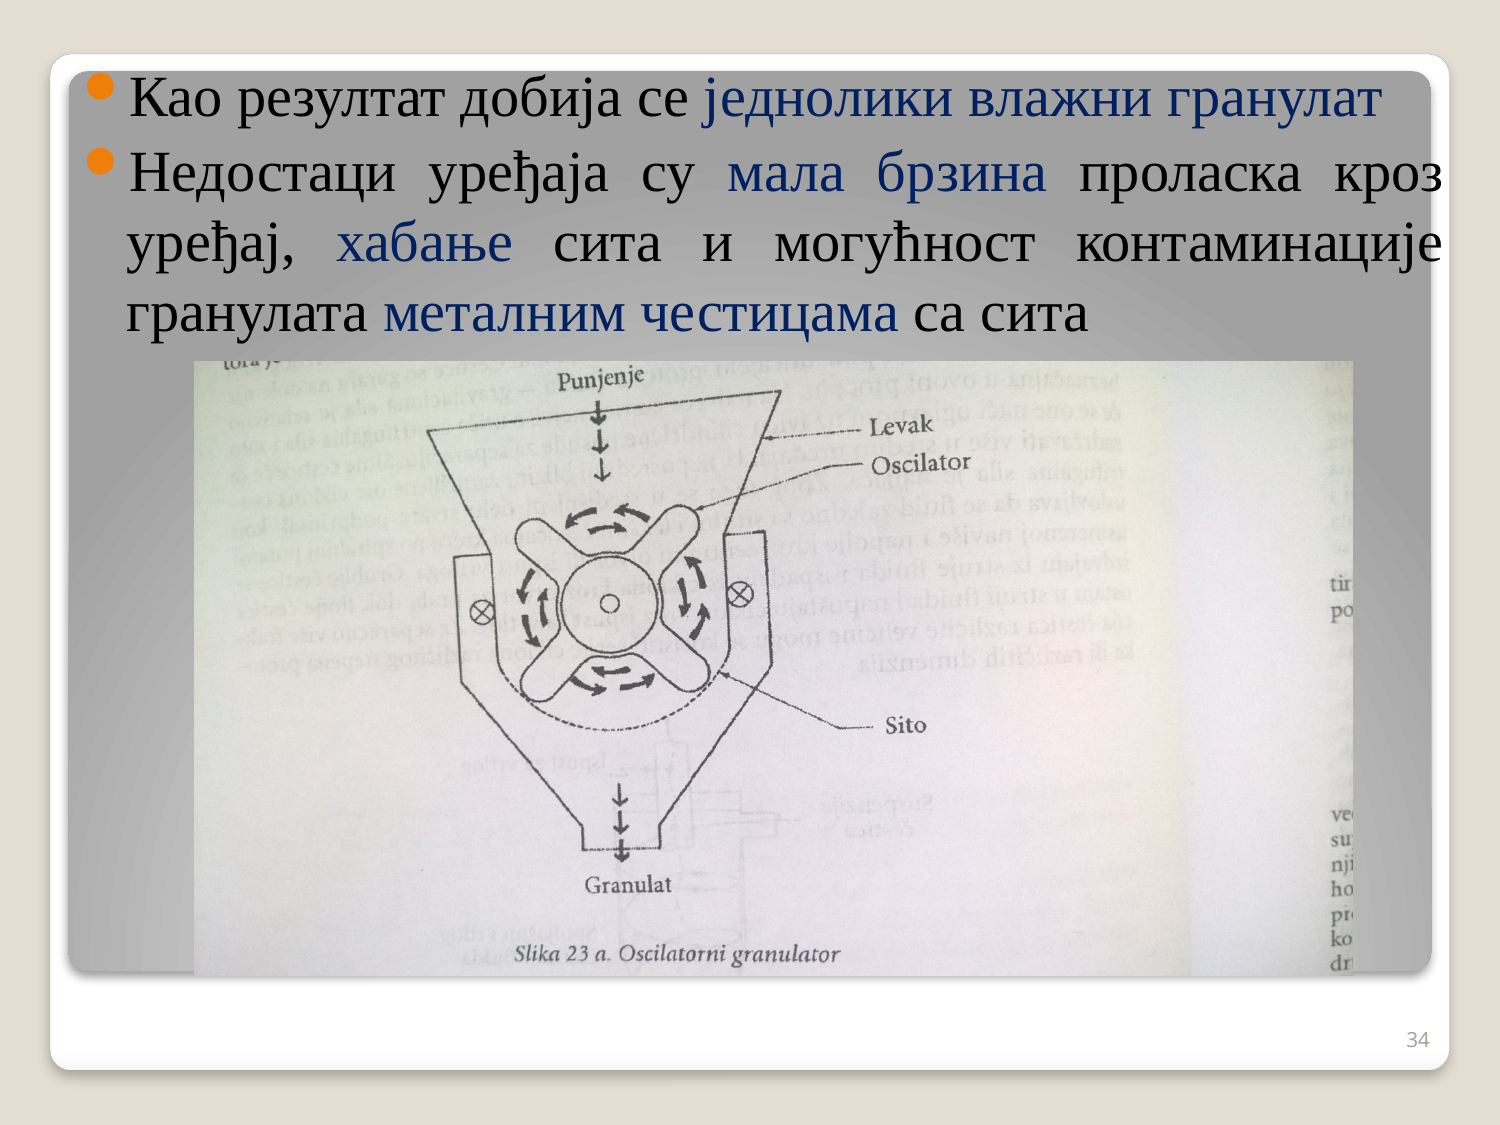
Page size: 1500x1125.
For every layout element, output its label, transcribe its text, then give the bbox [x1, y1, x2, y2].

slide_number 34 [1369, 1002, 1445, 1063]
list Као резултат добија се једнолики влажни гранулат Недостаци уређаја су мала брзина проласка кроз уређај, хабање сита и могућност контаминације гранулата металним честицама са сита [53, 42, 1459, 1071]
picture [194, 361, 1353, 977]
